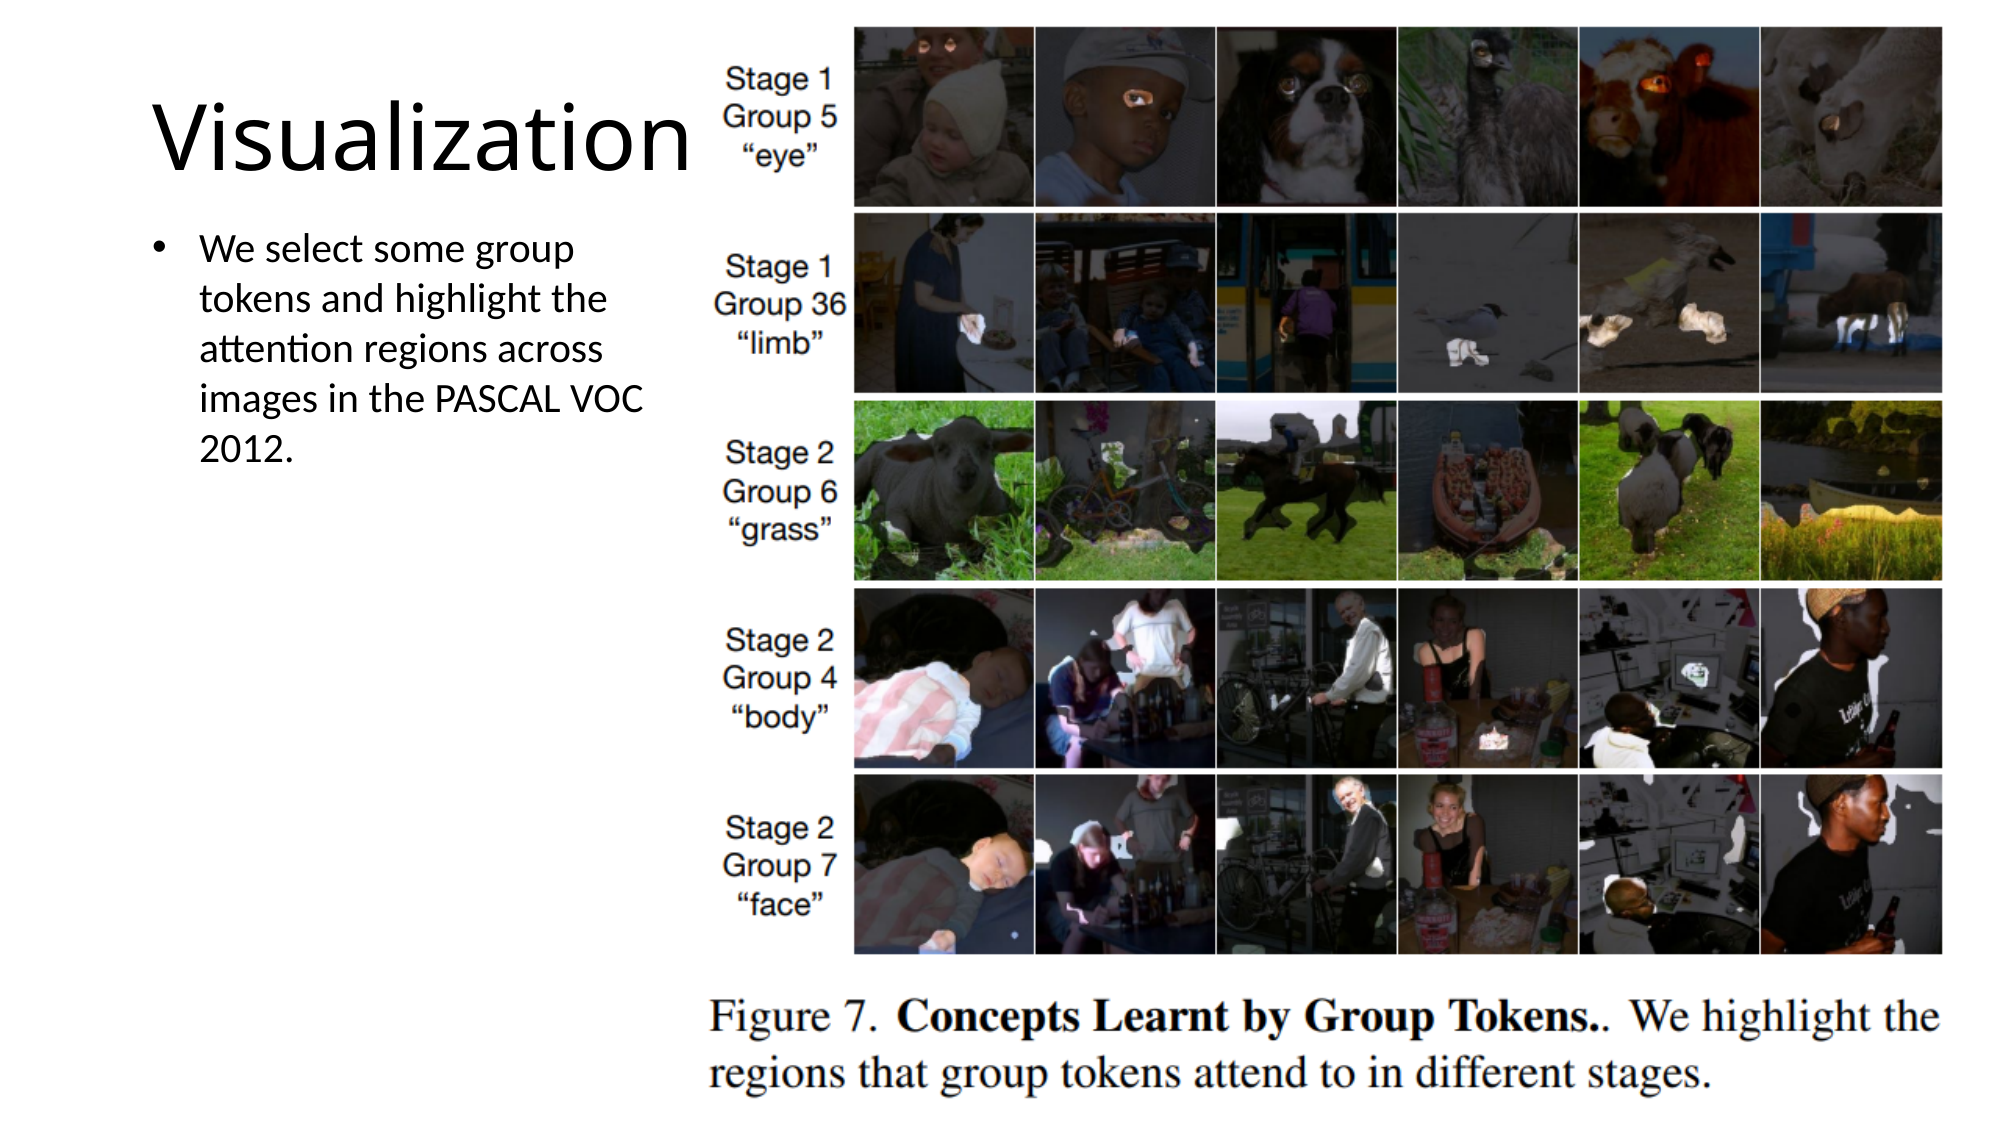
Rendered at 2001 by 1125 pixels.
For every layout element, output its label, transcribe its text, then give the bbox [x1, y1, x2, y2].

picture [694, 10, 1969, 1114]
title Visualization [137, 32, 694, 250]
text_box We select some group tokens and highlight the attention regions across images in the PASCAL VOC 2012. [137, 213, 669, 478]
